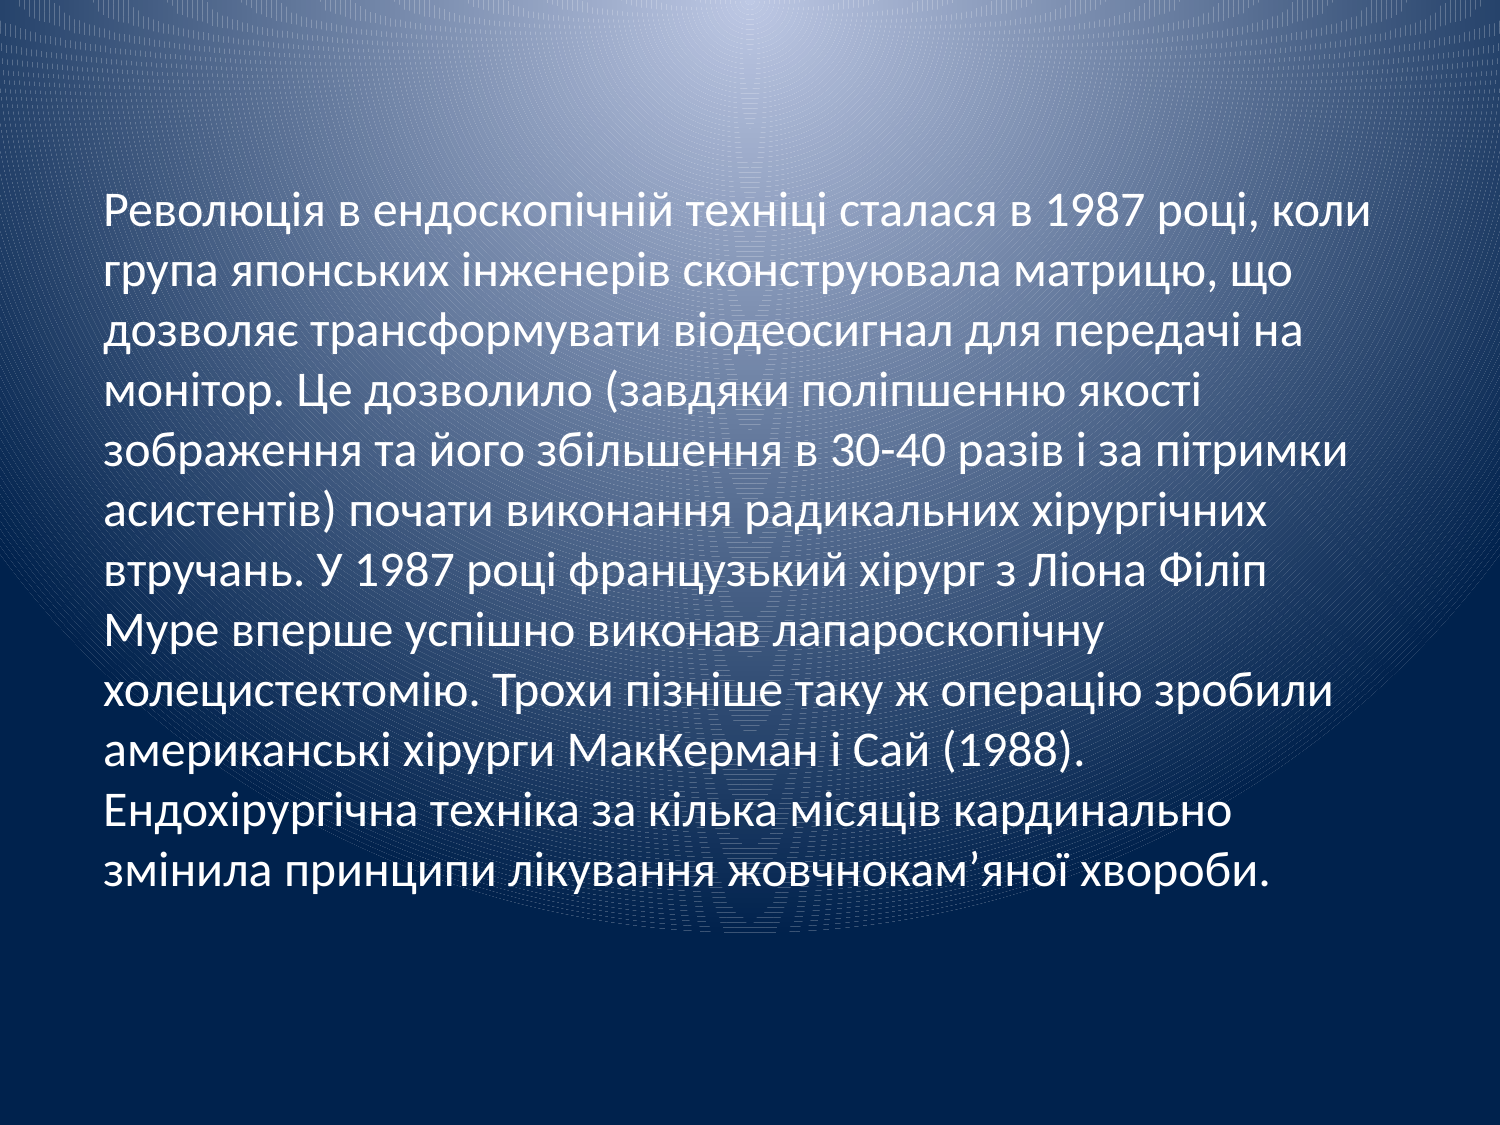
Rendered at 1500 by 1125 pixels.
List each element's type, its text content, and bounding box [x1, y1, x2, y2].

text_box Революція в ендоскопічній техніці сталася в 1987 році, коли група японських інженерів сконструювала матрицю, що дозволяє трансформувати віодеосигнал для передачі на монітор. Це дозволило (завдяки поліпшенню якості зображення та його збільшення в 30-40 разів і за пітримки асистентів) почати виконання радикальних хірургічних втручань. У 1987 році французький хірург з Ліона Філіп Муре вперше успішно виконав лапароскопічну холецистектомію. Трохи пізніше таку ж операцію зробили американські хірурги МакКерман і Сай (1988). Ендохірургічна техніка за кілька місяців кардинально змінила принципи лікування жовчнокам’яної хвороби. [88, 168, 1388, 904]
